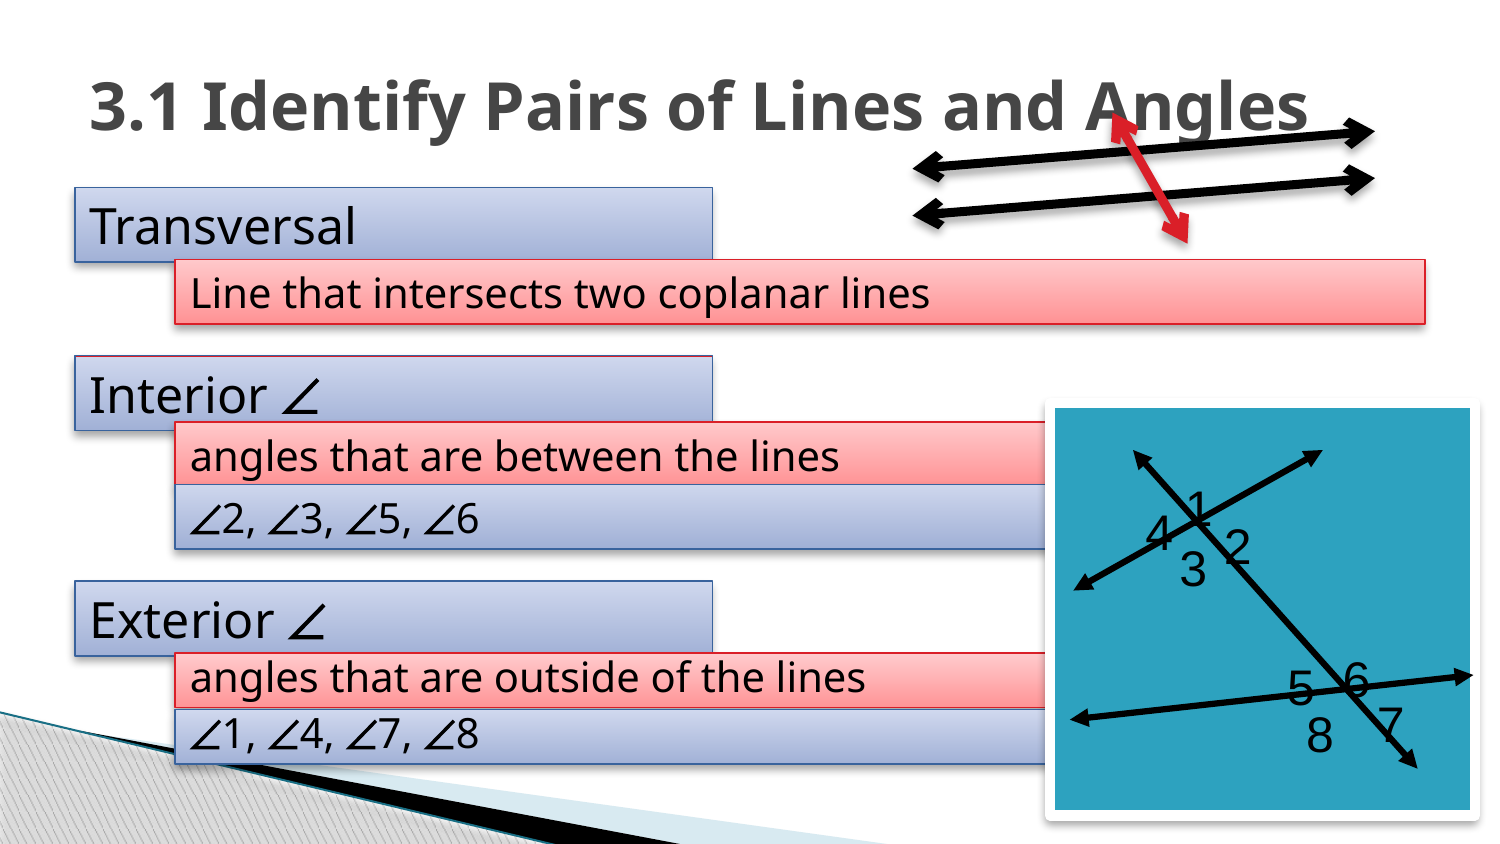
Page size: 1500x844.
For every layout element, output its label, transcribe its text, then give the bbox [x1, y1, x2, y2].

text_box Line that intersects two coplanar lines [174, 259, 1426, 325]
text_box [912, 177, 1078, 216]
title 3.1 Identify Pairs of Lines and Angles [75, 33, 1425, 175]
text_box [1084, 140, 1216, 216]
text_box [1220, 177, 1376, 216]
text_box angles that are between the lines [174, 421, 1039, 484]
text_box 1, 4, 7, 8 [174, 709, 1039, 765]
text_box Transversal [74, 187, 713, 263]
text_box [912, 131, 1376, 169]
text_box Interior  [74, 355, 713, 431]
text_box 2, 3, 5, 6 [174, 484, 1039, 550]
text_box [1049, 402, 1476, 816]
text_box Exterior  [74, 580, 713, 657]
text_box angles that are outside of the lines [174, 652, 1039, 708]
